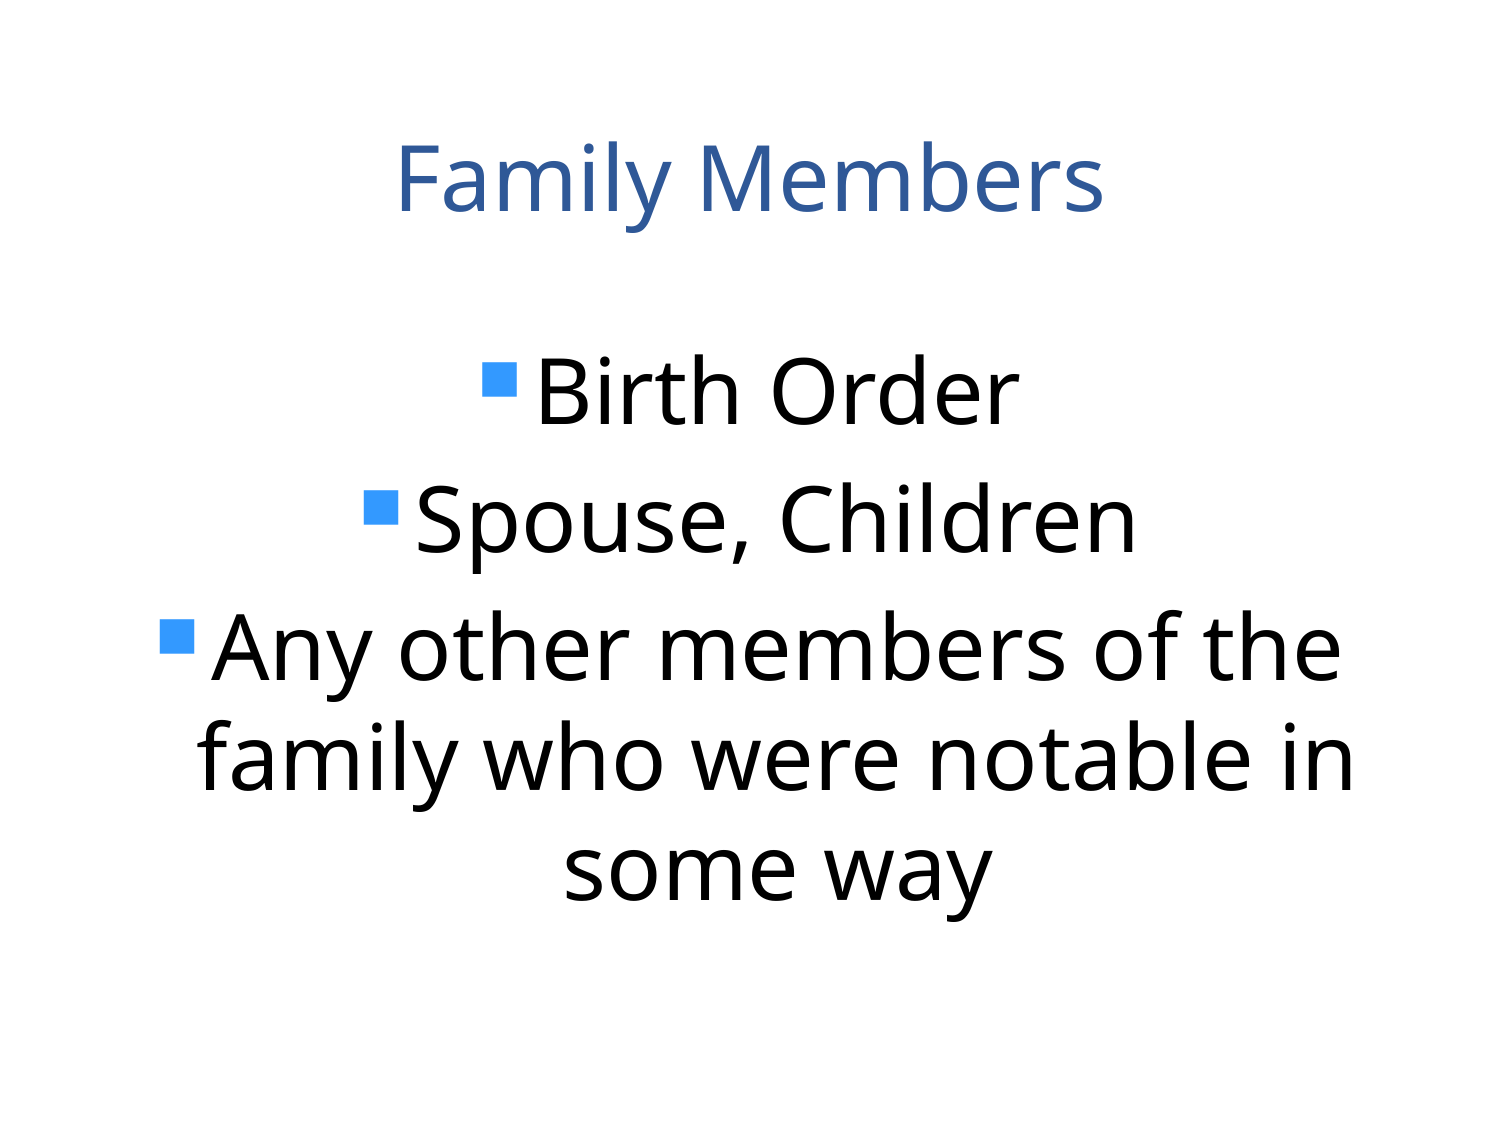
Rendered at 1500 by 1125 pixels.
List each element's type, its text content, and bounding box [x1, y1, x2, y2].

list Birth Order Spouse, Children Any other members of the family who were notable in some way [75, 324, 1425, 1000]
title Family Members [75, 62, 1425, 288]
